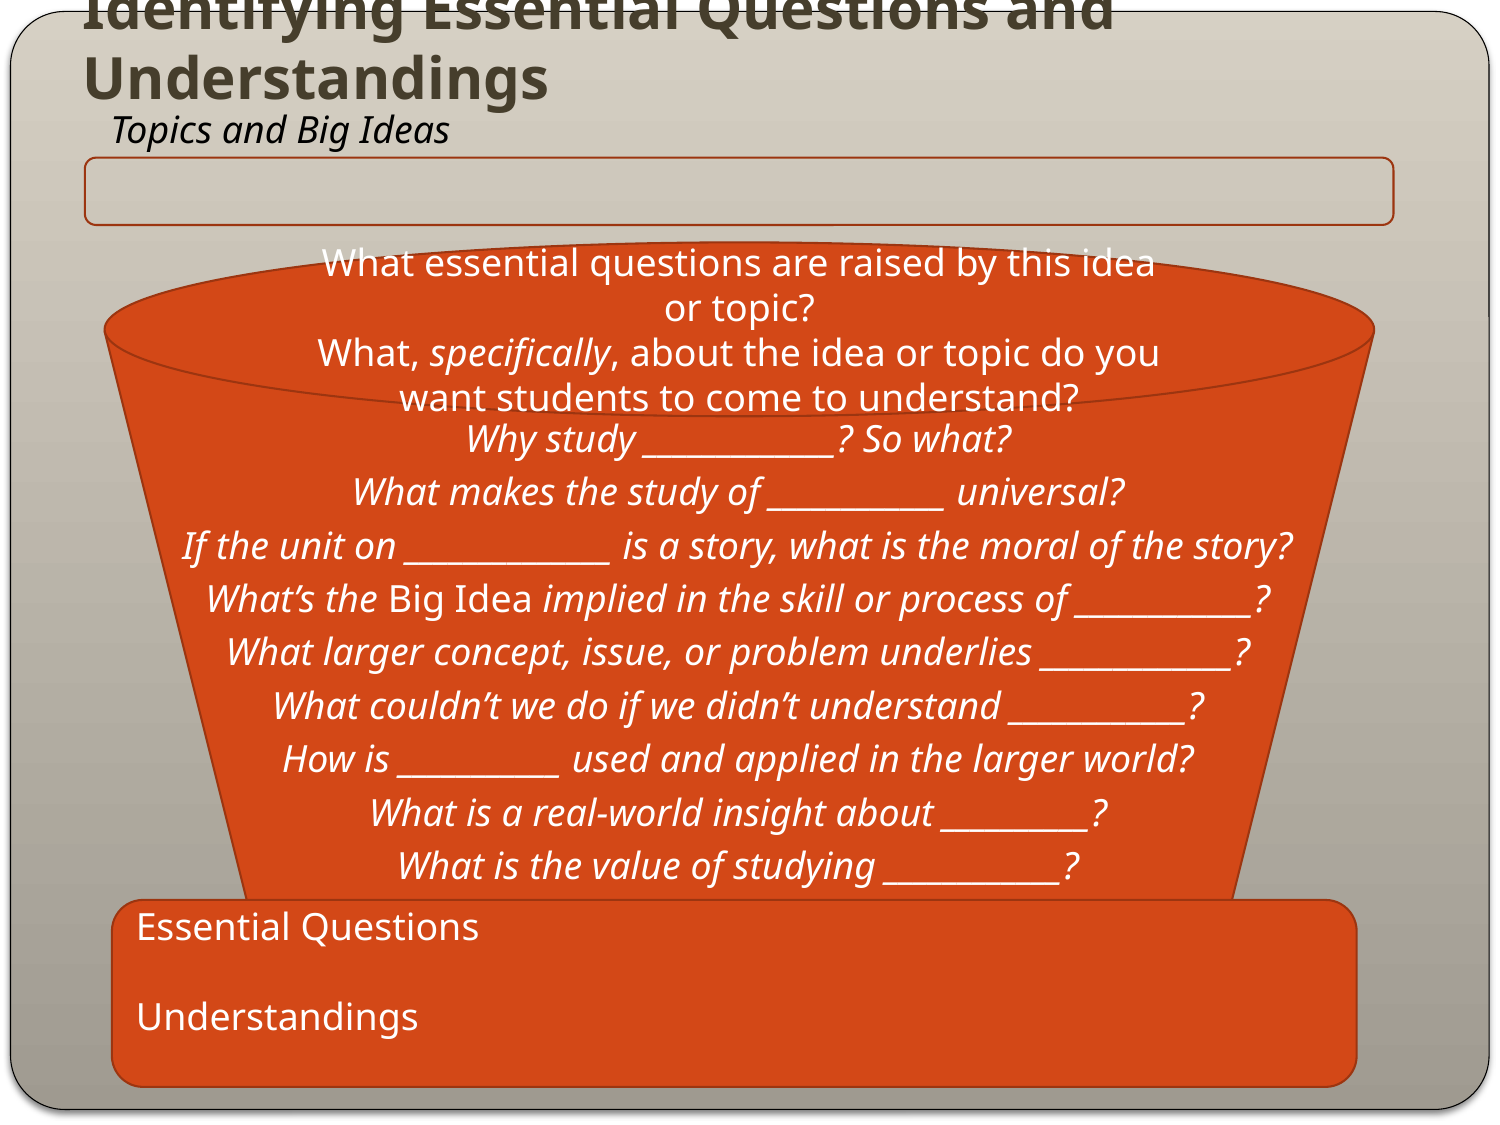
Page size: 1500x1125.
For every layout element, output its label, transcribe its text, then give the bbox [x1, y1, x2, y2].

text_box [104, 336, 426, 586]
text_box Essential Questions Understandings [110, 898, 1358, 1088]
text_box [1052, 335, 1375, 593]
title Identifying Essential Questions and Understandings [67, 25, 1418, 127]
text_box Topics and Big Ideas [95, 98, 605, 156]
text_box [83, 156, 1395, 227]
text_box What essential questions are raised by this idea or topic? What, specifically, about the idea or topic do you want students to come to understand? [103, 241, 1376, 407]
text_box Why study _____________? So what? What makes the study of ____________ universal? If the unit on ______________ is a story, what is the moral of the story? What’s the Big Idea implied in the skill or process of ____________? What larger concept, issue, or problem underlies _____________? What couldn’t we do if we didn’t understand ____________? How is ___________ used and applied in the larger world? What is a real-world insight about __________? What is the value of studying ____________? [167, 407, 1310, 895]
